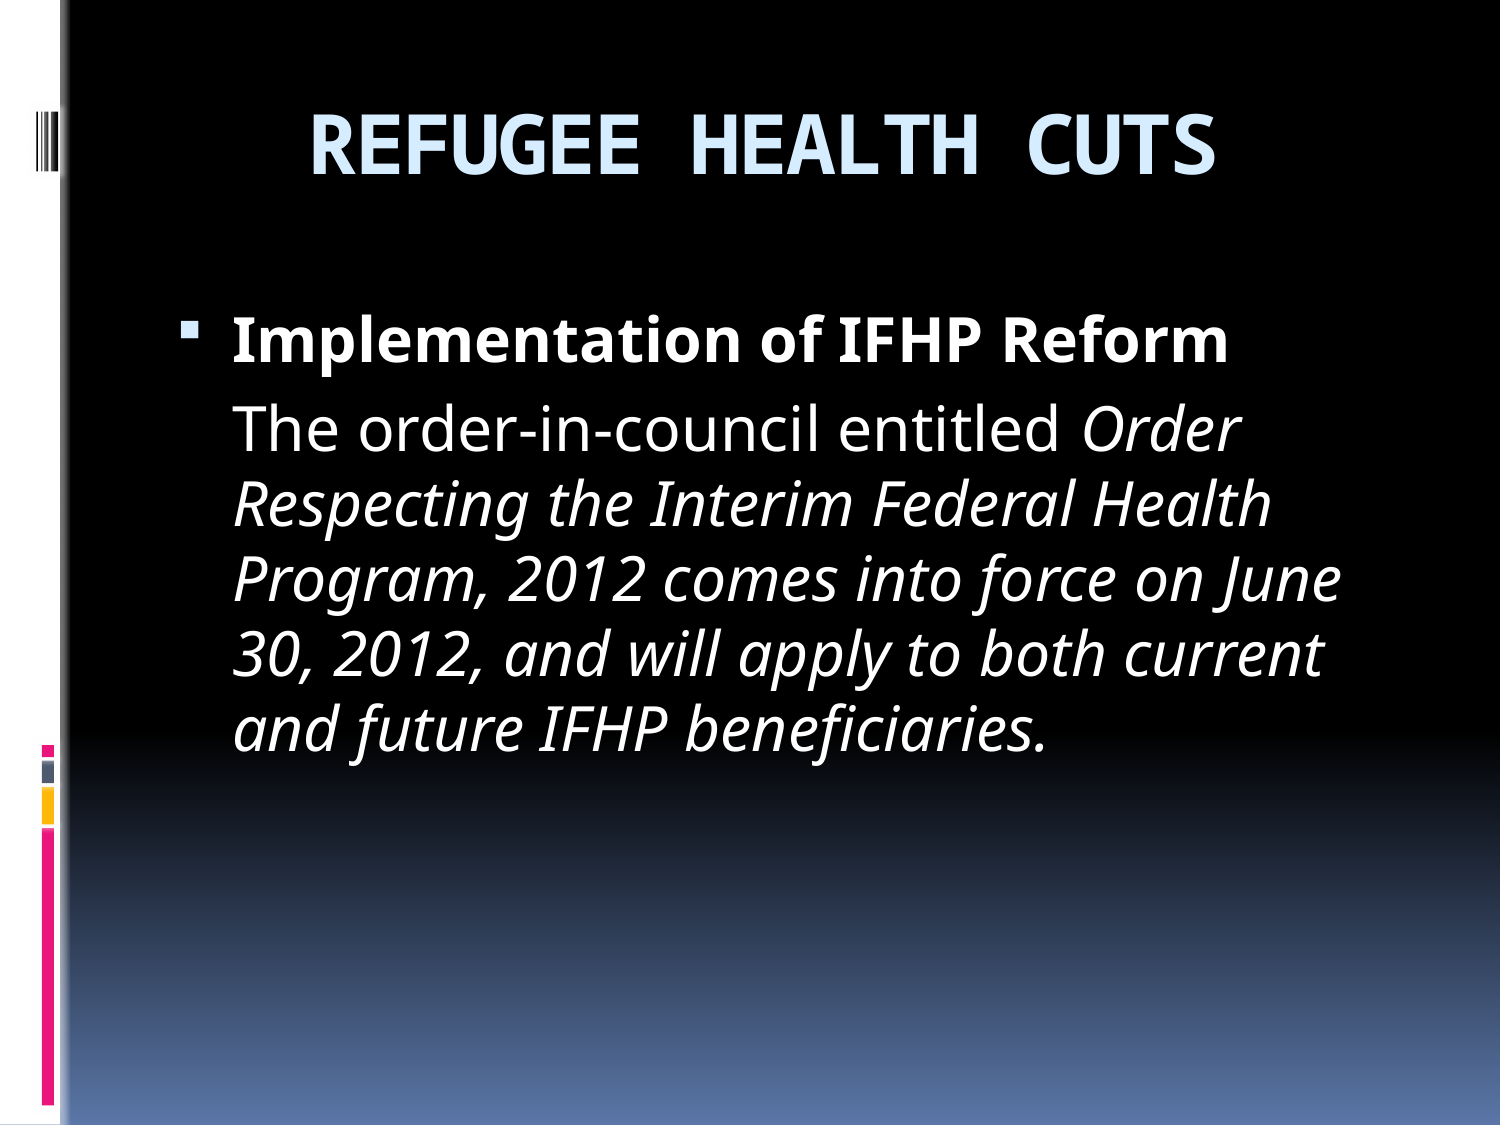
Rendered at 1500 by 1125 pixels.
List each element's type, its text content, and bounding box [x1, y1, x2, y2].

list Implementation of IFHP Reform The order-in-council entitled Order Respecting the Interim Federal Health Program, 2012 comes into force on June 30, 2012, and will apply to both current and future IFHP beneficiaries. [150, 292, 1425, 1043]
title REFUGEE HEALTH CUTS [150, 83, 1425, 234]
